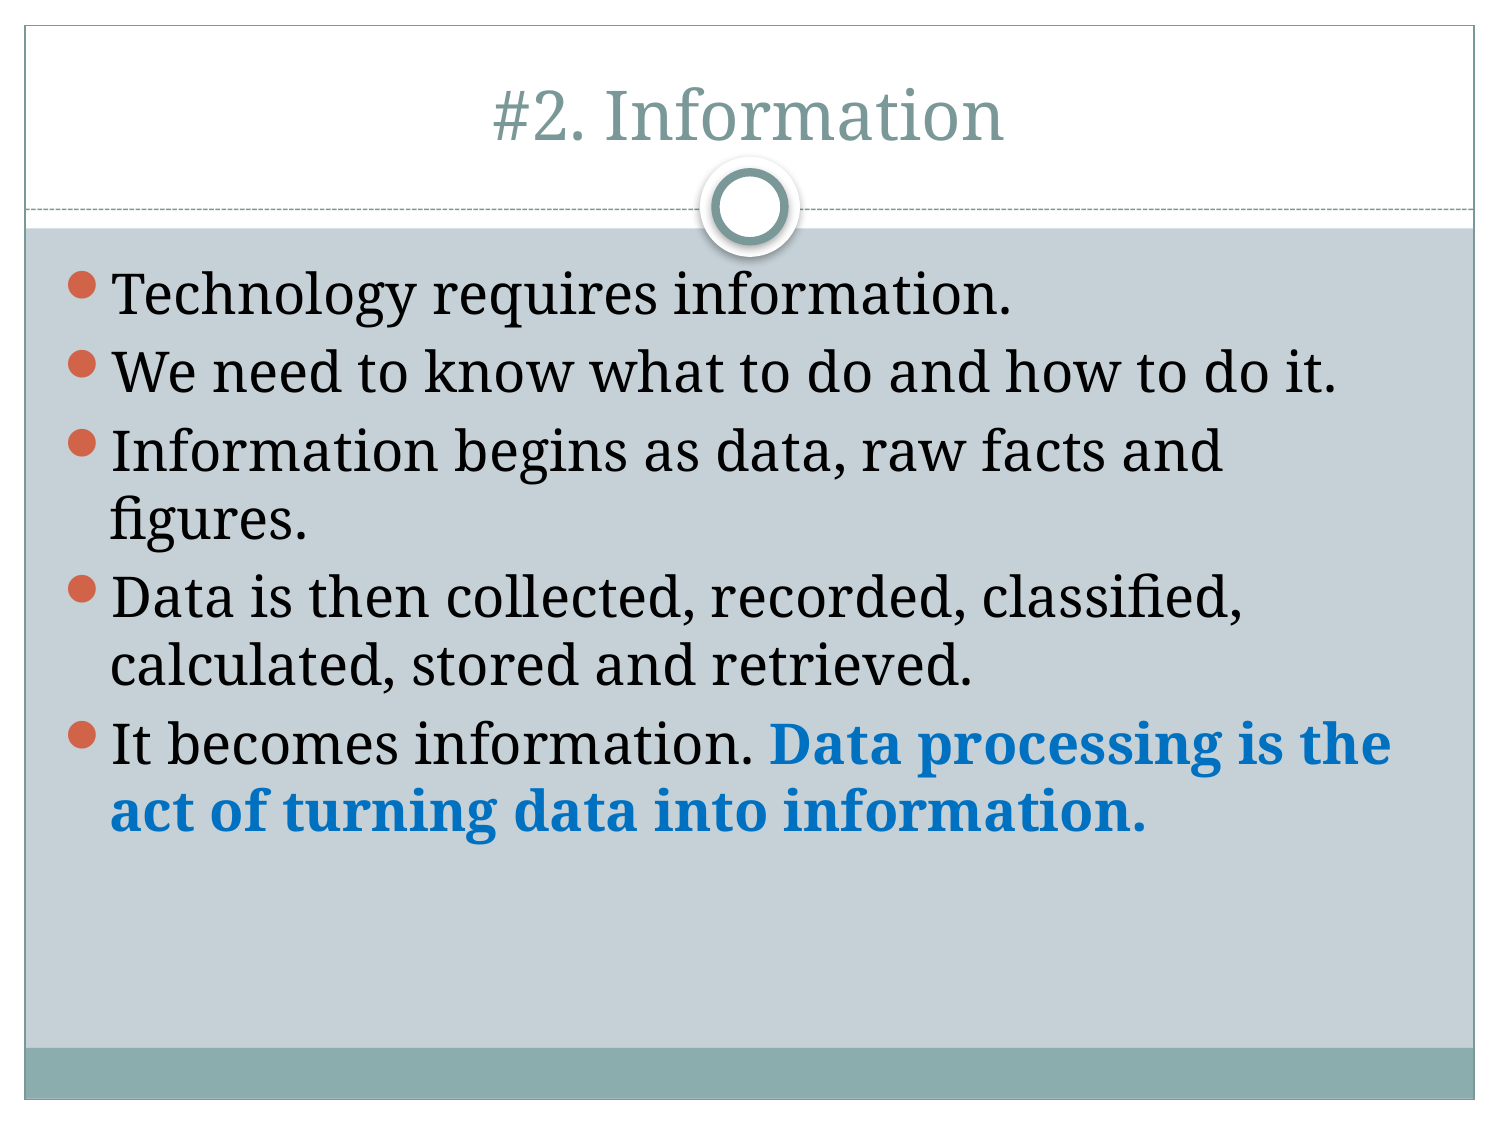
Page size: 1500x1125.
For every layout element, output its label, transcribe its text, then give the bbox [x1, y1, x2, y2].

list Technology requires information. We need to know what to do and how to do it. Information begins as data, raw facts and figures. Data is then collected, recorded, classified, calculated, stored and retrieved. It becomes information. Data processing is the act of turning data into information. [49, 250, 1445, 1001]
title #2. Information [49, 37, 1450, 162]
